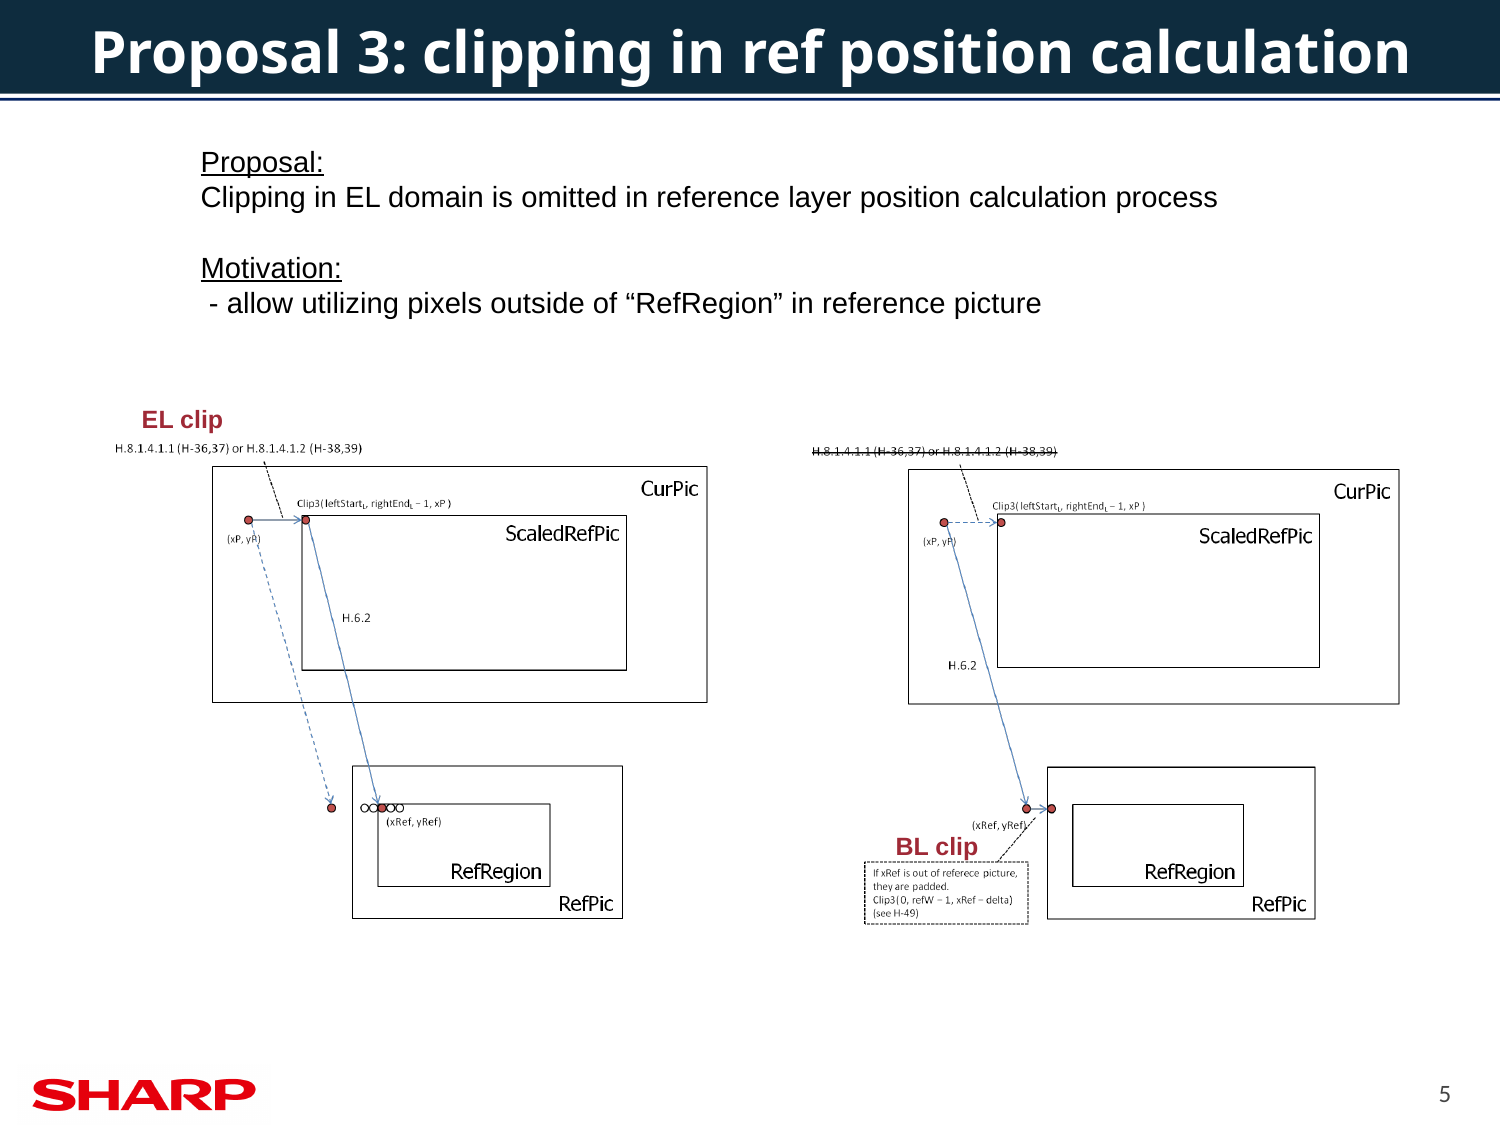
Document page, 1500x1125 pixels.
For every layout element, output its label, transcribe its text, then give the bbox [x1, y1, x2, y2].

title Proposal 3: clipping in ref position calculation [74, 15, 1465, 85]
text_box Motivation: - allow utilizing pixels outside of “RefRegion” in reference picture [194, 243, 1306, 326]
text_box Proposal: Clipping in EL domain is omitted in reference layer position calculation process [194, 137, 1365, 219]
slide_number 5 [1345, 1062, 1467, 1108]
picture [17, 1064, 271, 1125]
picture [105, 435, 711, 920]
text_box EL clip [135, 397, 248, 433]
picture [802, 438, 1403, 925]
